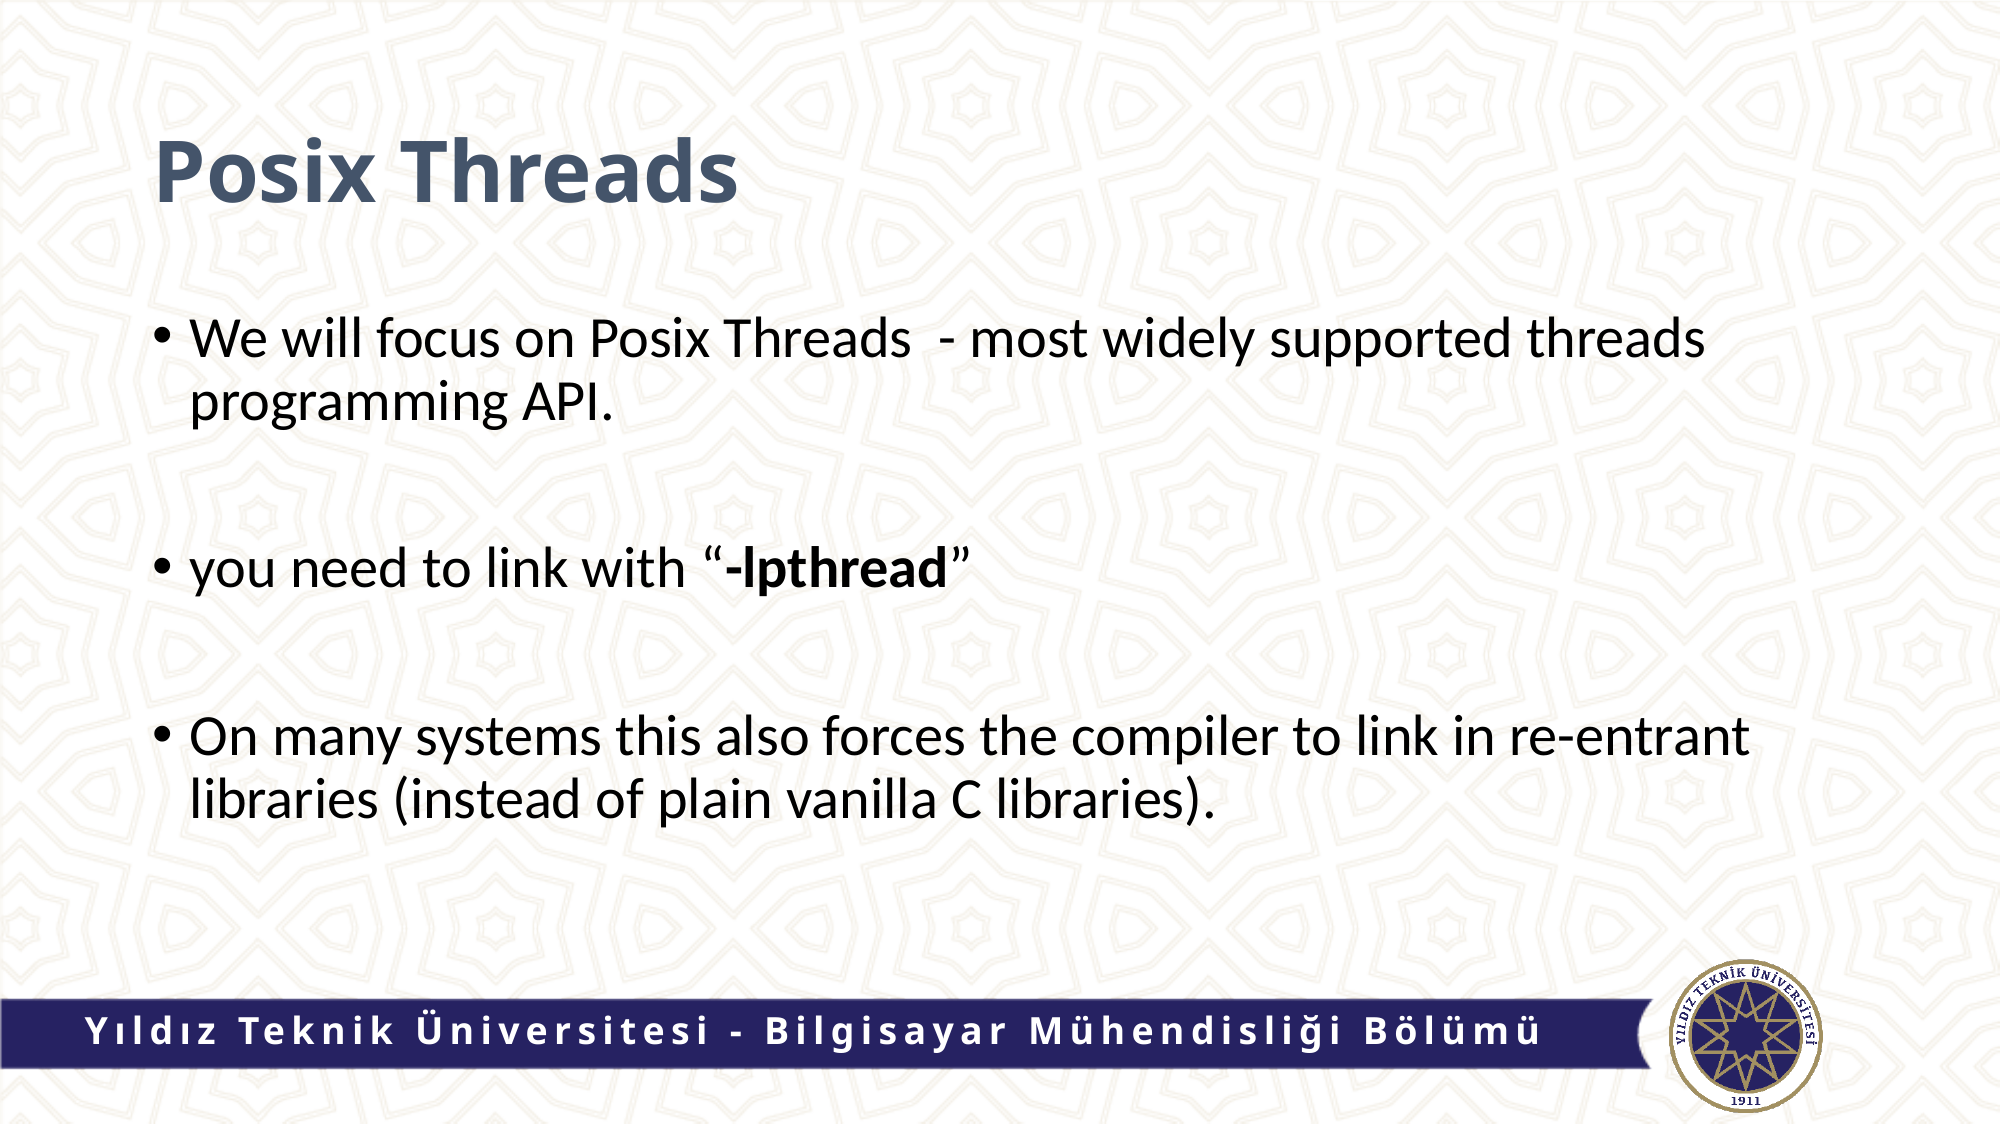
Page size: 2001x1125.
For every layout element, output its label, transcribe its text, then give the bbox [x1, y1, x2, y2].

picture [0, 0, 2000, 1125]
list We will focus on Posix Threads - most widely supported threads programming API. you need to link with “-lpthread” On many systems this also forces the compiler to link in re-entrant libraries (instead of plain vanilla C libraries). [137, 299, 1863, 982]
footer Yıldız Teknik Üniversitesi - Bilgisayar Mühendisliği Bölümü [0, 997, 1628, 1069]
title Posix Threads [137, 59, 1863, 278]
